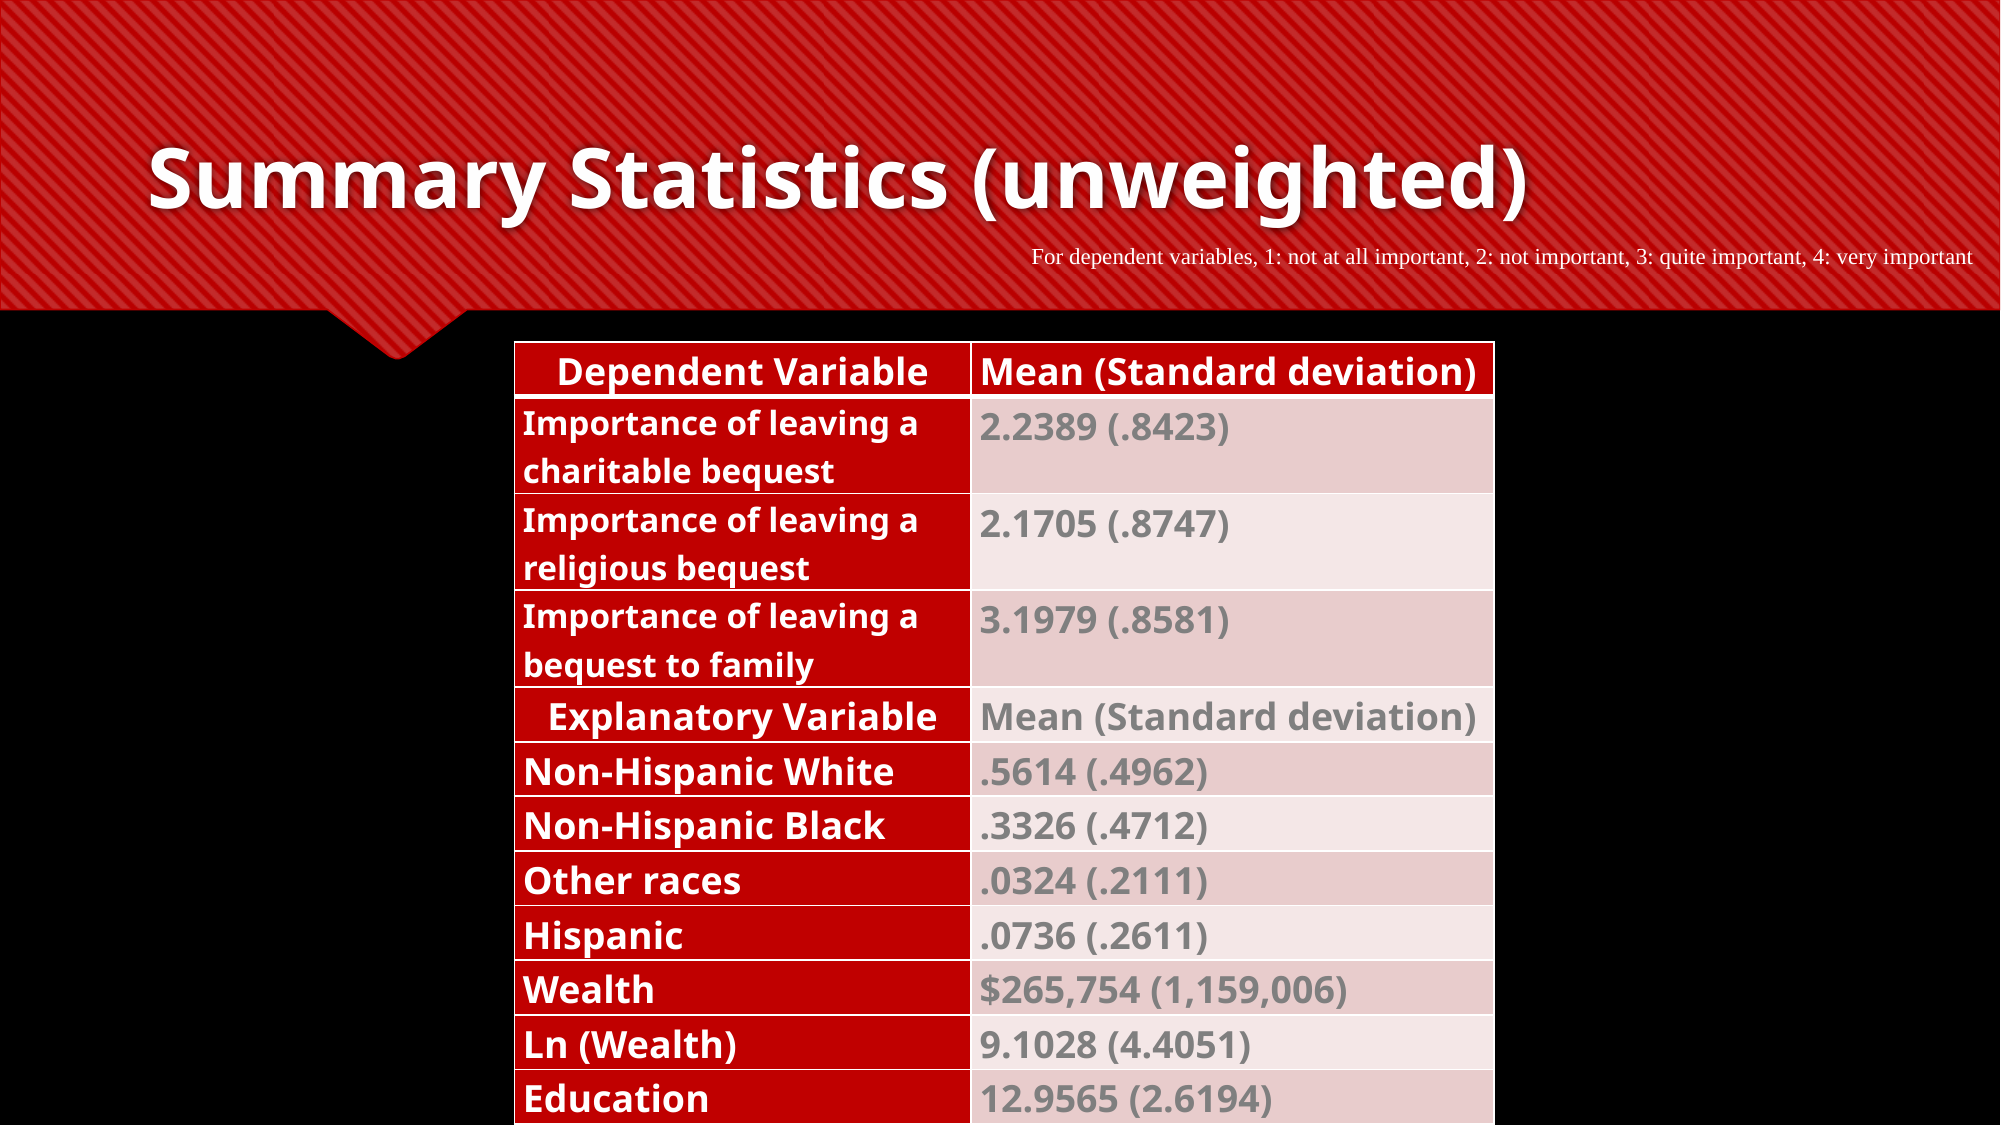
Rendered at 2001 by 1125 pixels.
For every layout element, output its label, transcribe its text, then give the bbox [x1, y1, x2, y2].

table_cell Hispanic [515, 906, 970, 959]
table_cell Importance of leaving a religious bequest [515, 494, 970, 589]
table_cell Ln (Wealth) [515, 1016, 970, 1069]
table_cell 9.1028 (4.4051) [972, 1016, 1493, 1069]
title Summary Statistics (unweighted) [132, 73, 1868, 233]
table_cell Importance of leaving a bequest to family [515, 591, 970, 686]
table_cell 3.1979 (.8581) [972, 591, 1493, 686]
table_header Mean (Standard deviation) [972, 343, 1493, 394]
table_cell Other races [515, 852, 970, 905]
table_cell Wealth [515, 961, 970, 1014]
table_cell 12.9565 (2.6194) [972, 1070, 1493, 1123]
table_cell Mean (Standard deviation) [972, 688, 1493, 741]
text_box For dependent variables, 1: not at all important, 2: not important, 3: quite important, 4: very important [1016, 232, 1990, 277]
table_header Dependent Variable [515, 343, 970, 394]
table_cell .3326 (.4712) [972, 797, 1493, 850]
table_cell Non-Hispanic Black [515, 797, 970, 850]
table_cell 2.2389 (.8423) [972, 399, 1493, 493]
table_cell .0324 (.2111) [972, 852, 1493, 905]
table_cell .5614 (.4962) [972, 743, 1493, 795]
table_cell Explanatory Variable [515, 688, 970, 741]
table_cell .0736 (.2611) [972, 906, 1493, 959]
table_cell Importance of leaving a charitable bequest [515, 399, 970, 493]
table_cell $265,754 (1,159,006) [972, 961, 1493, 1014]
table_cell 2.1705 (.8747) [972, 494, 1493, 589]
table_cell Education [515, 1070, 970, 1123]
table_cell Non-Hispanic White [515, 743, 970, 795]
